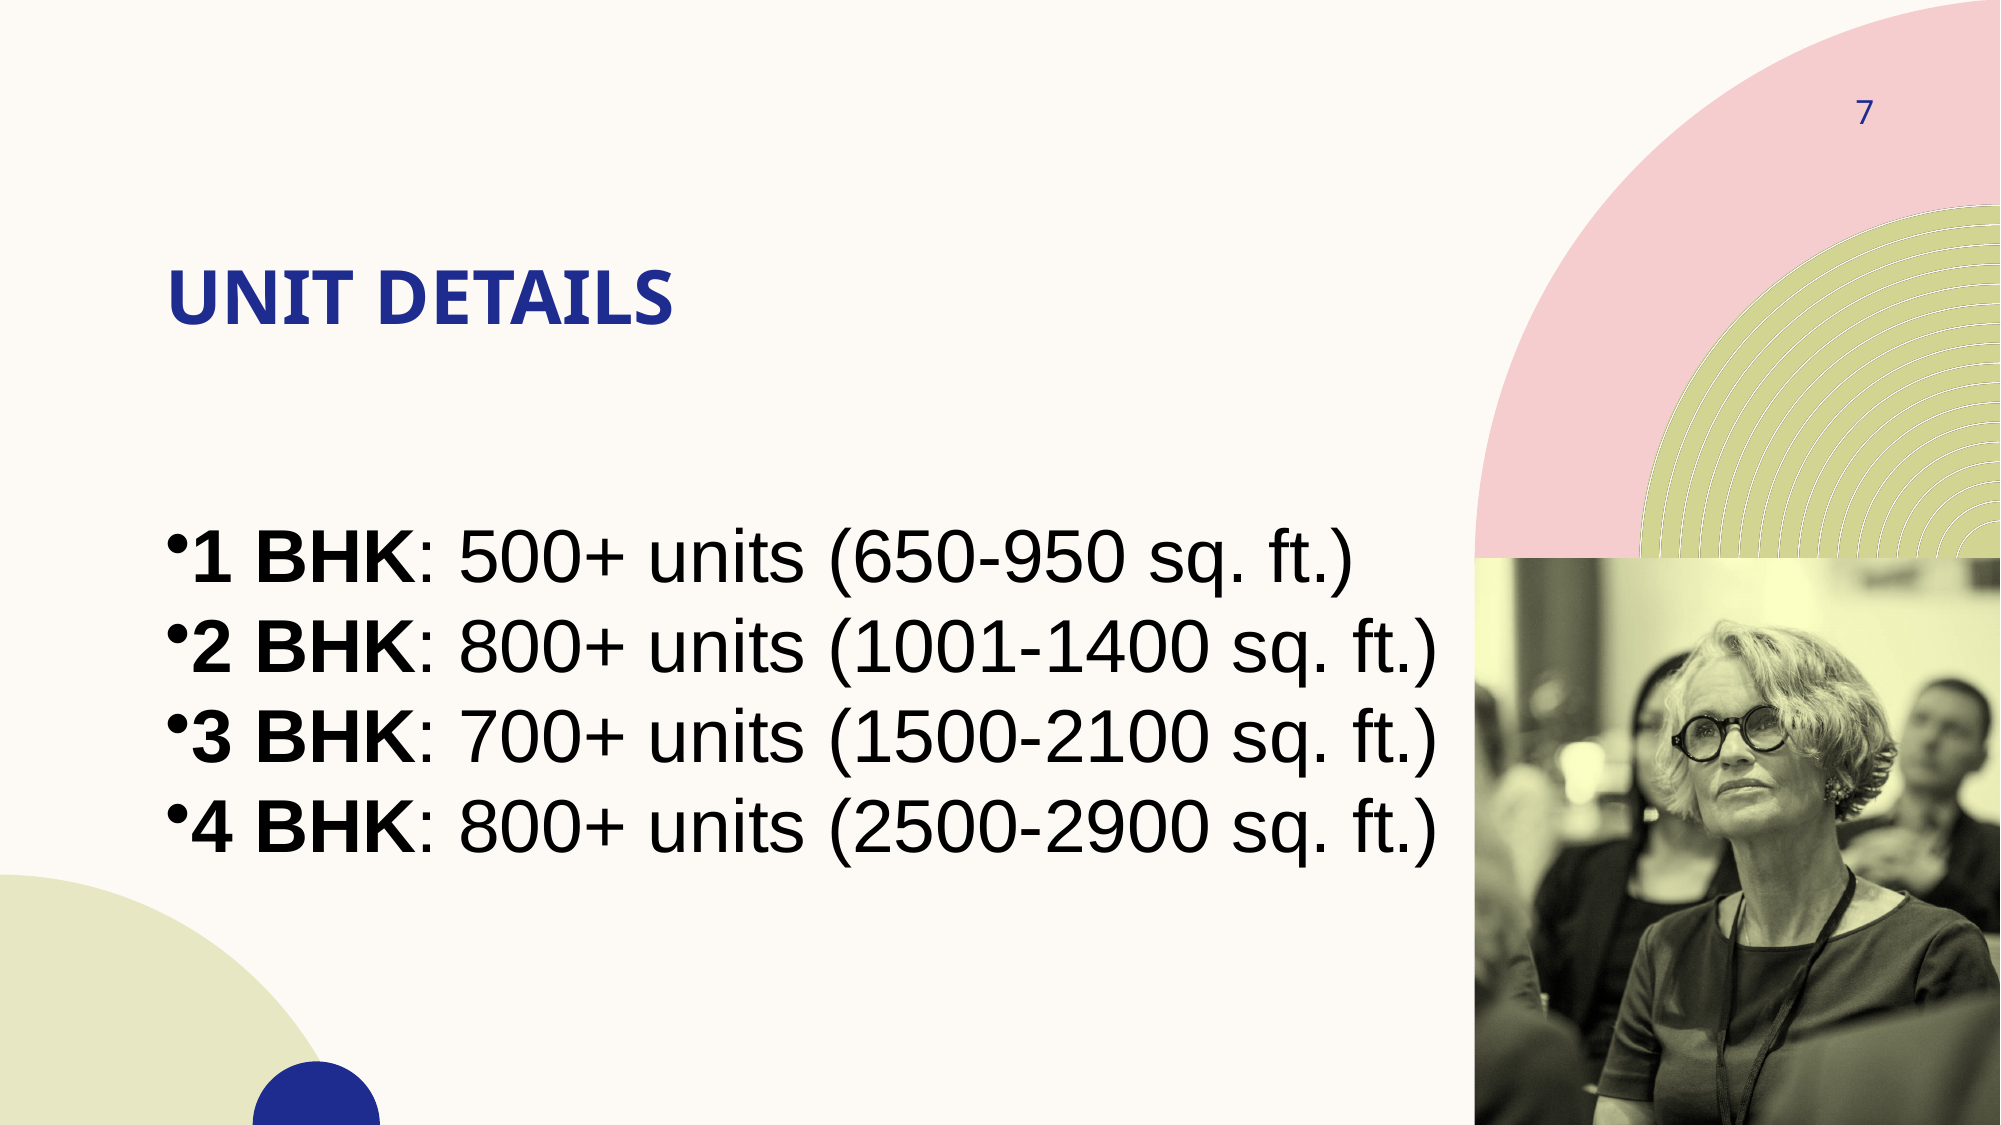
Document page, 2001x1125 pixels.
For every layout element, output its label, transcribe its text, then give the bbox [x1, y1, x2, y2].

picture [1474, 204, 2001, 1125]
slide_number 7 [1712, 75, 1875, 153]
list 1 BHK: 500+ units (650-950 sq. ft.) 2 BHK: 800+ units (1001-1400 sq. ft.) 3 BHK: 700+ units (1500-2100 sq. ft.) 4 BHK: 800+ units (2500-2900 sq. ft.) [150, 361, 1488, 1015]
title Unit Details [150, 173, 1437, 340]
